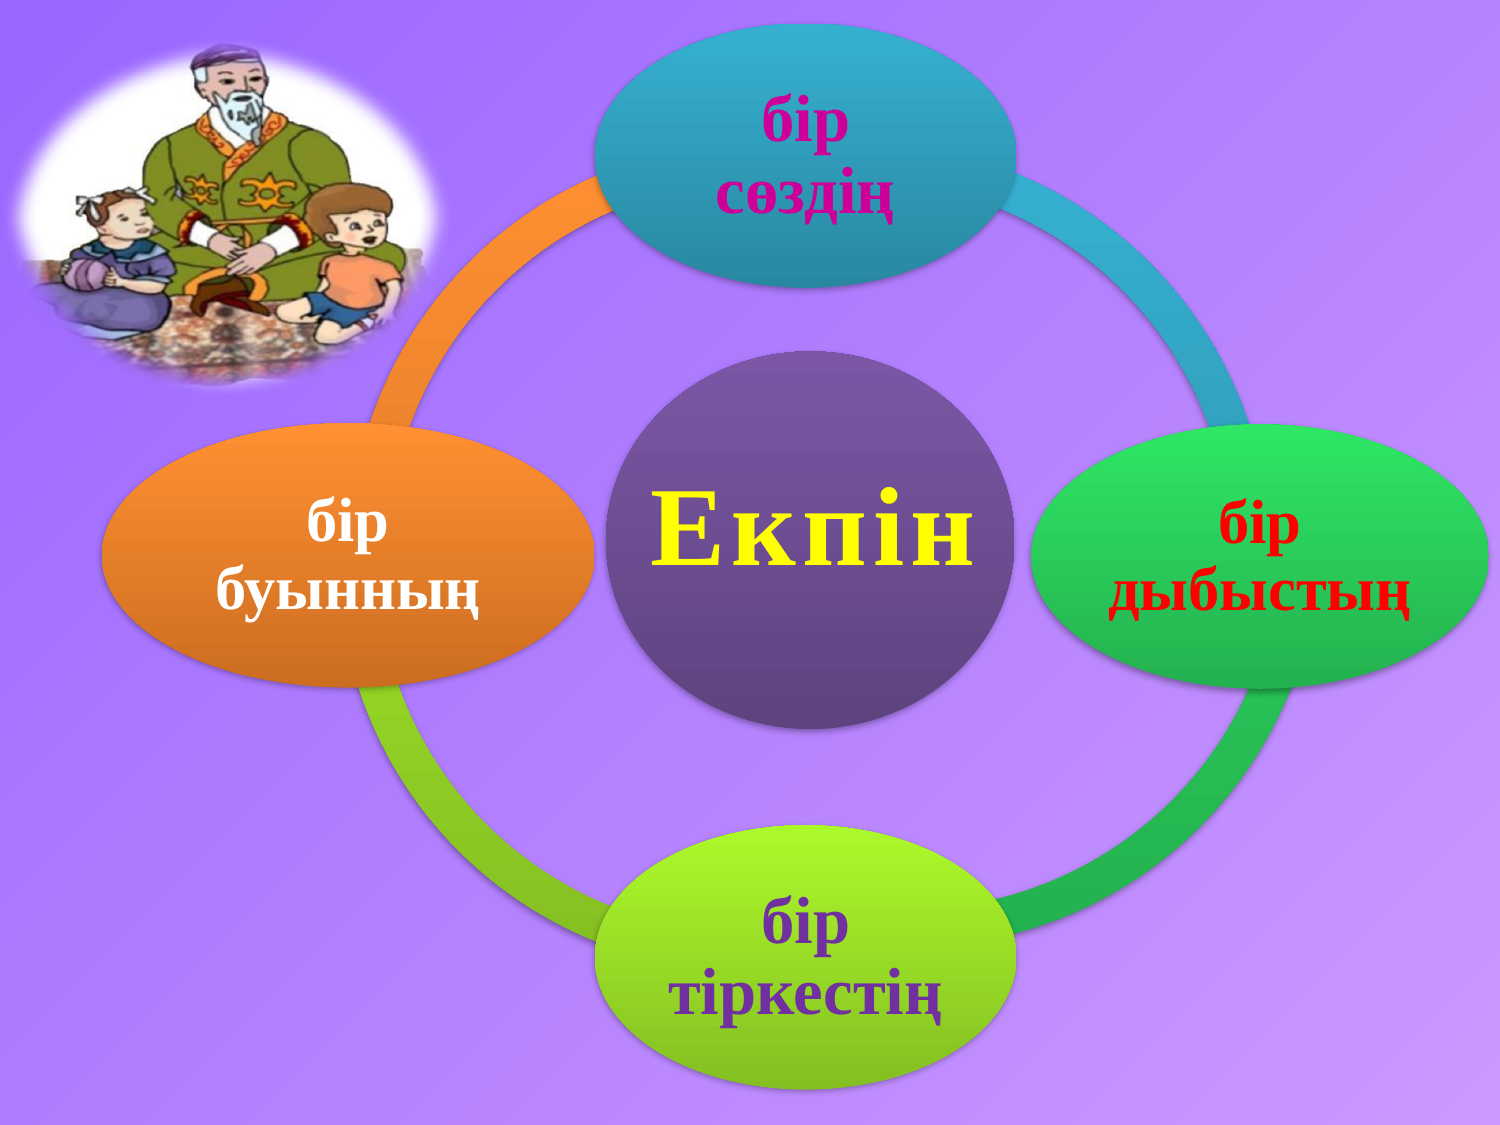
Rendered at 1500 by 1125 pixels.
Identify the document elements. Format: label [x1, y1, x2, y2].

picture [0, 34, 455, 399]
text_box [23, 23, 1500, 1091]
